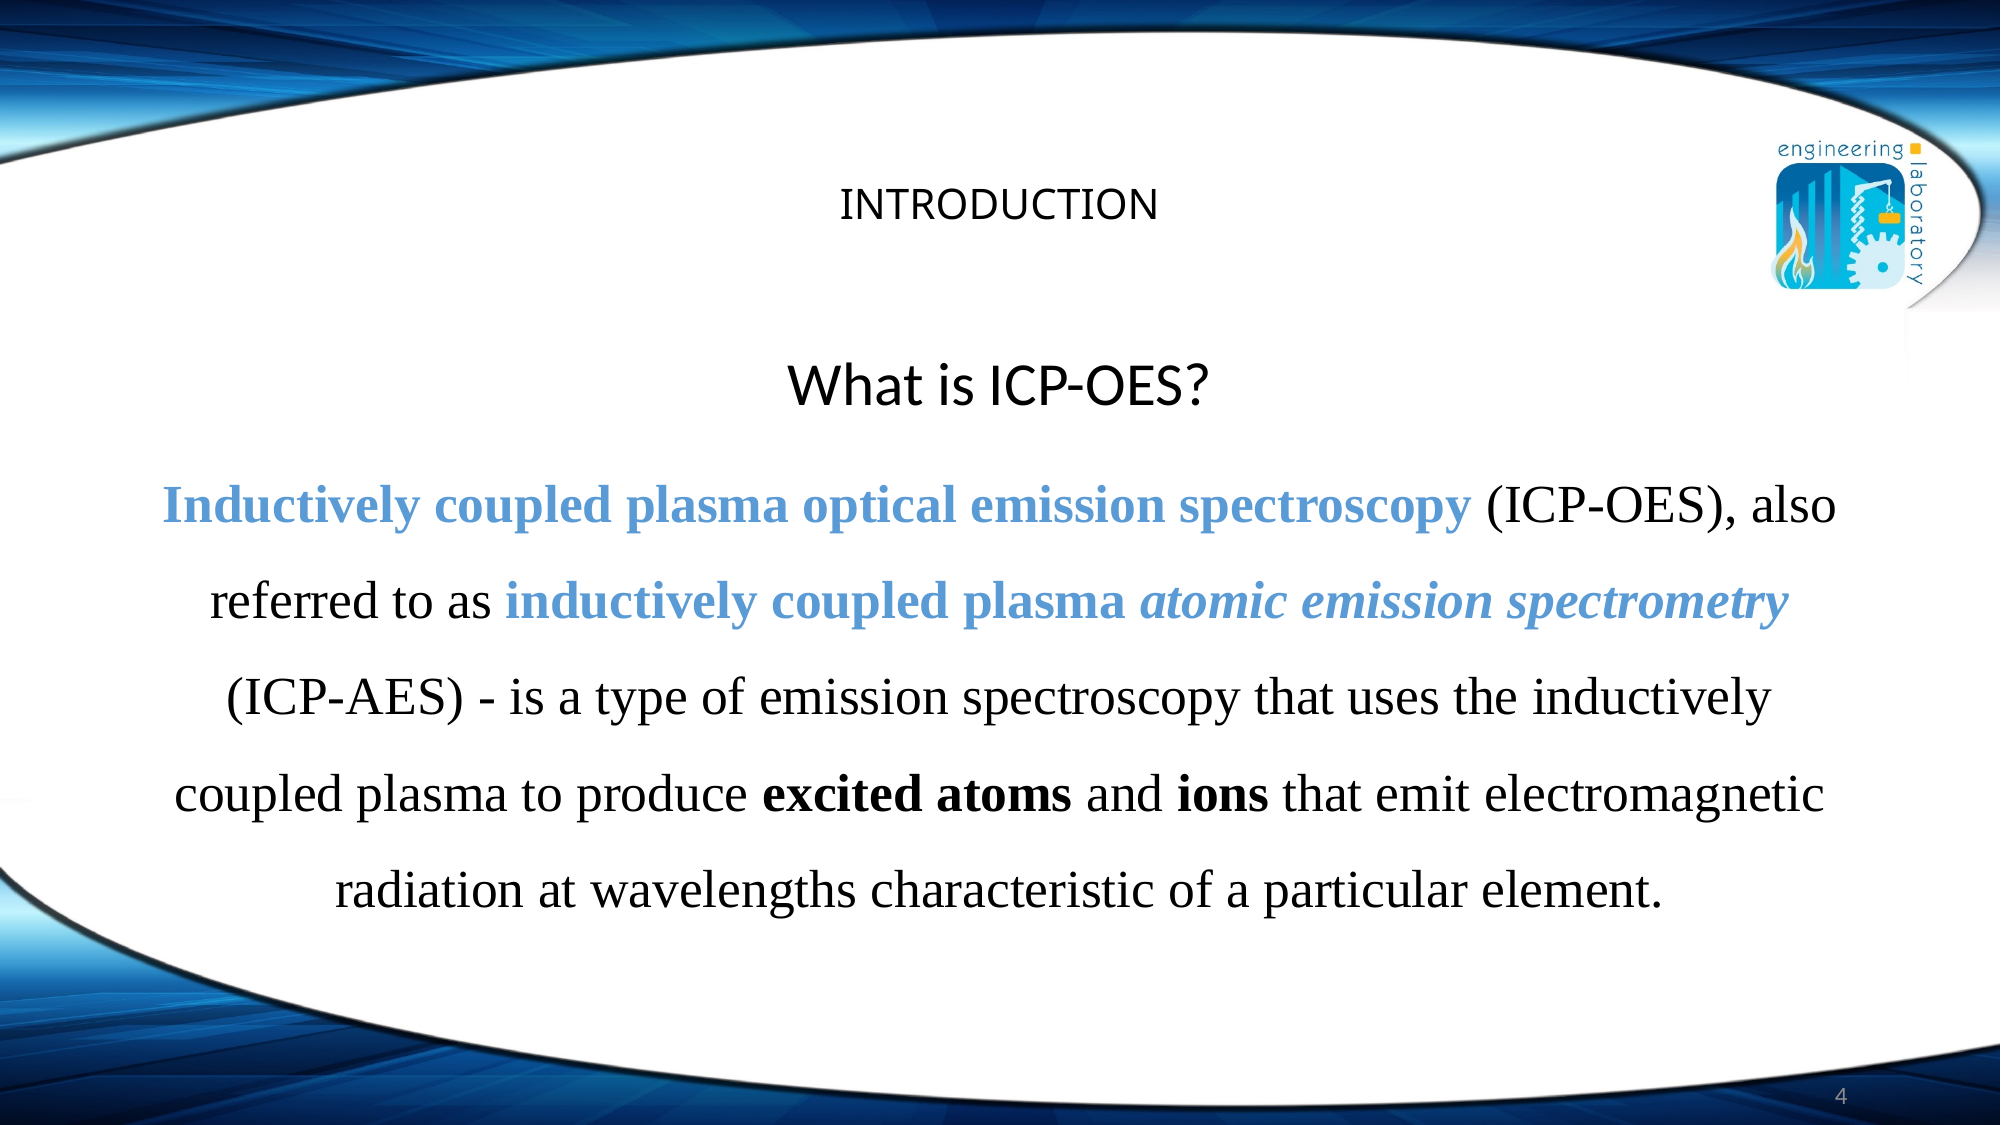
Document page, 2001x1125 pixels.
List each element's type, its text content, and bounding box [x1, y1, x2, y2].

picture [0, 0, 2000, 1125]
slide_number 4 [1412, 1065, 1863, 1125]
title INTRODUCTION [137, 129, 1863, 278]
list What is ICP-OES? Inductively coupled plasma optical emission spectroscopy (ICP-OES), also referred to as inductively coupled plasma atomic emission spectrometry (ICP-AES) - is a type of emission spectroscopy that uses the inductively coupled plasma to produce excited atoms and ions that emit electromagnetic radiation at wavelengths characteristic of a particular element. [137, 299, 1863, 1014]
